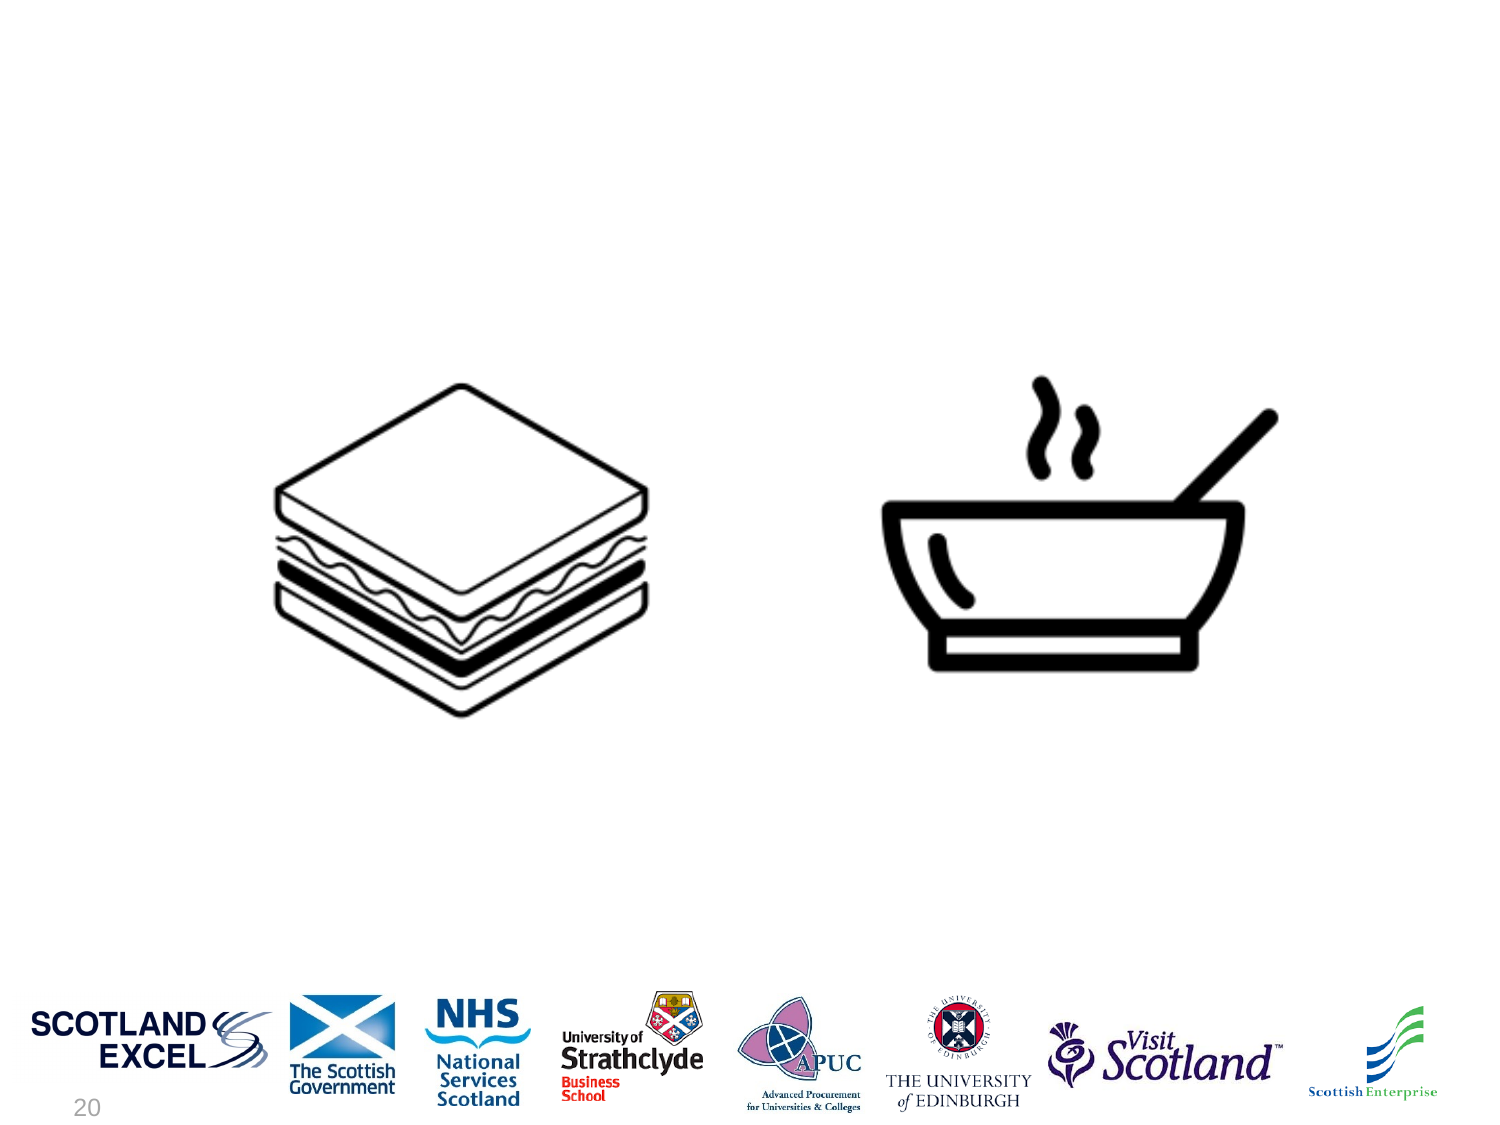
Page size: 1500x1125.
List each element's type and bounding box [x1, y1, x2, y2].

picture [424, 996, 531, 1106]
picture [12, 992, 396, 1094]
picture [867, 337, 1285, 755]
picture [880, 993, 1483, 1113]
picture [561, 991, 703, 1101]
picture [253, 337, 671, 755]
picture [733, 993, 867, 1118]
